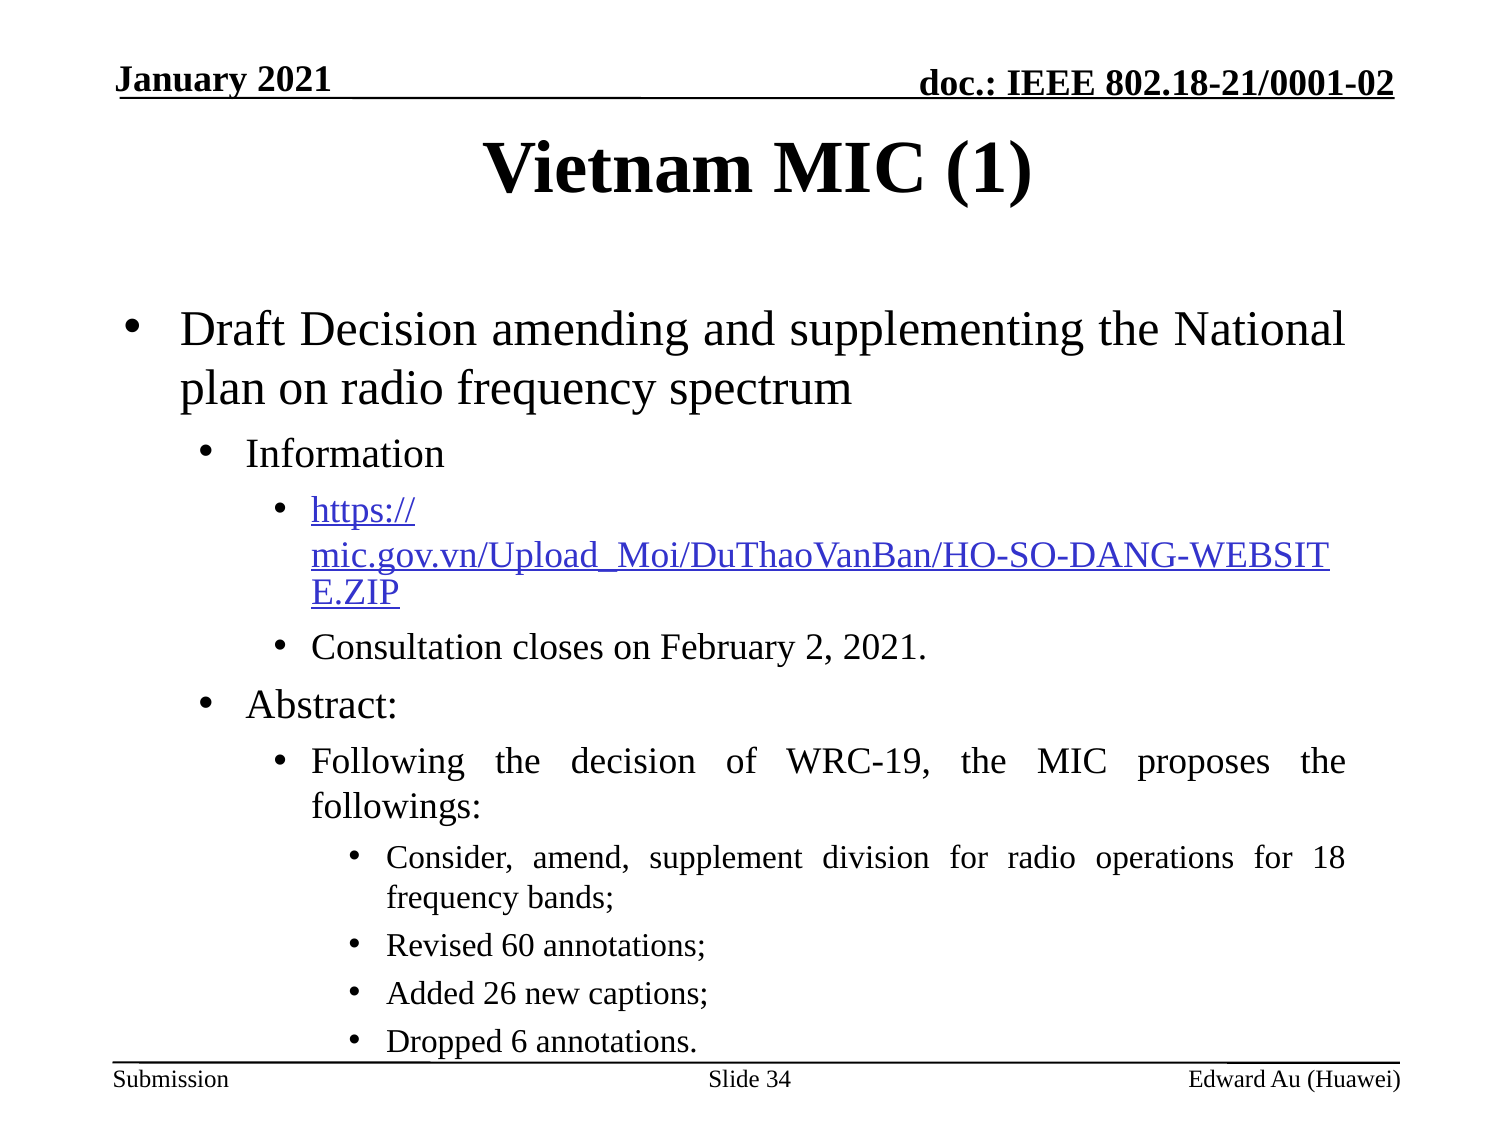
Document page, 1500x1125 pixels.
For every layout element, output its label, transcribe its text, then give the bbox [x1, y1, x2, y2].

footer Edward Au (Huawei) [902, 1061, 1402, 1093]
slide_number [114, 54, 493, 100]
slide_number Slide 34 [699, 1061, 800, 1123]
title Vietnam MIC (1) [120, 99, 1396, 226]
list Draft Decision amending and supplementing the National plan on radio frequency spectrum Information https://mic.gov.vn/Upload_Moi/DuThaoVanBan/HO-SO-DANG-WEBSITE.ZIP Consultation closes on February 2, 2021. Abstract: Following the decision of WRC-19, the MIC proposes the followings: Consider, amend, supplement division for radio operations for 18 frequency bands; Revised 60 annotations; Added 26 new captions; Dropped 6 annotations. [108, 287, 1363, 1063]
